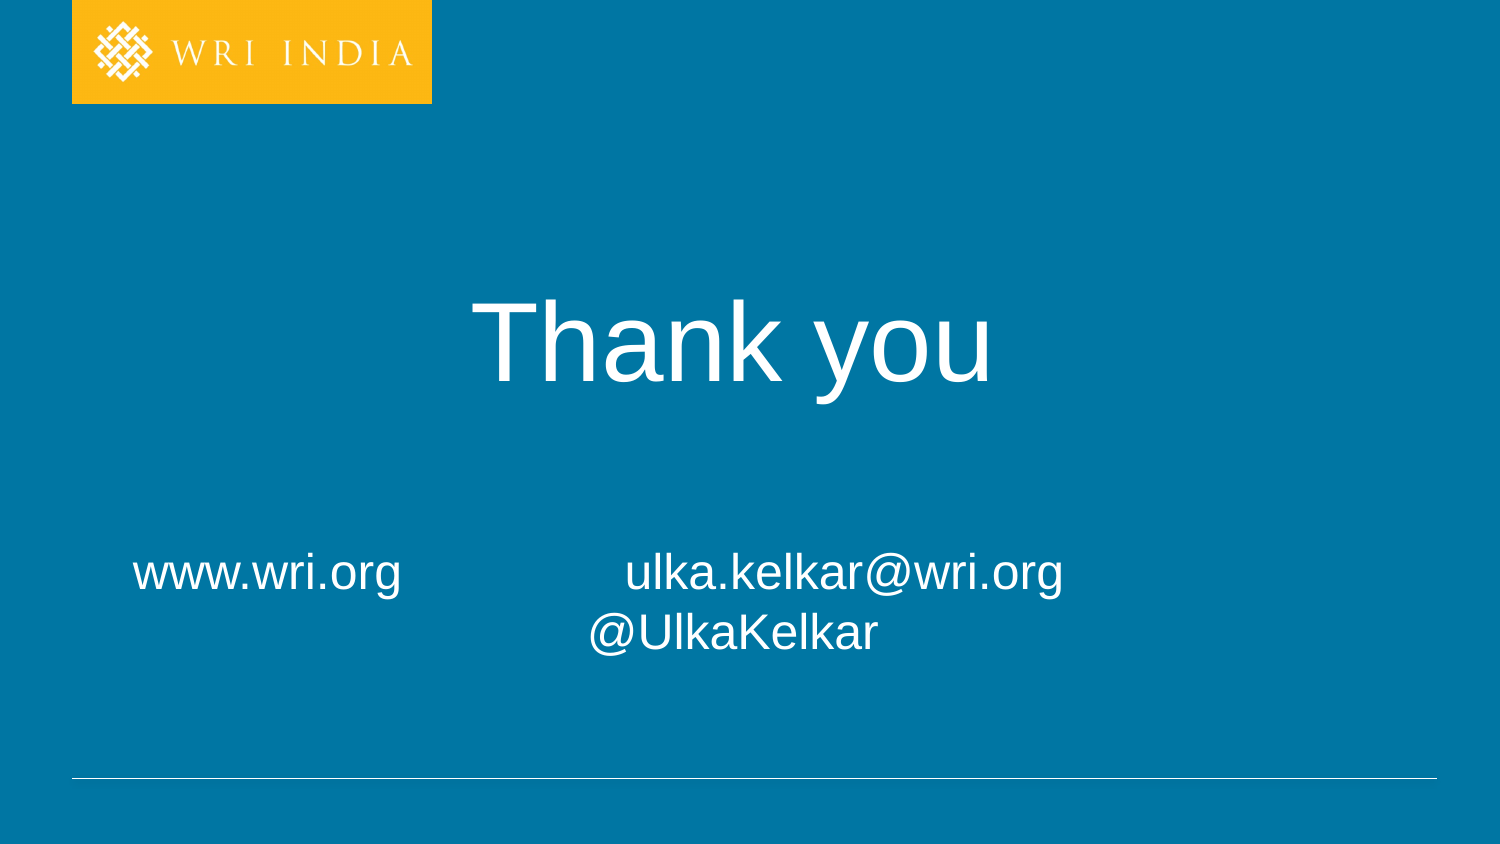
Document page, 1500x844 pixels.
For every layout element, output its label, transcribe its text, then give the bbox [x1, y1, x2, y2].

picture [73, 0, 431, 103]
title Thank you www.wri.org ulka.kelkar@wri.org @UlkaKelkar [72, 268, 1394, 667]
